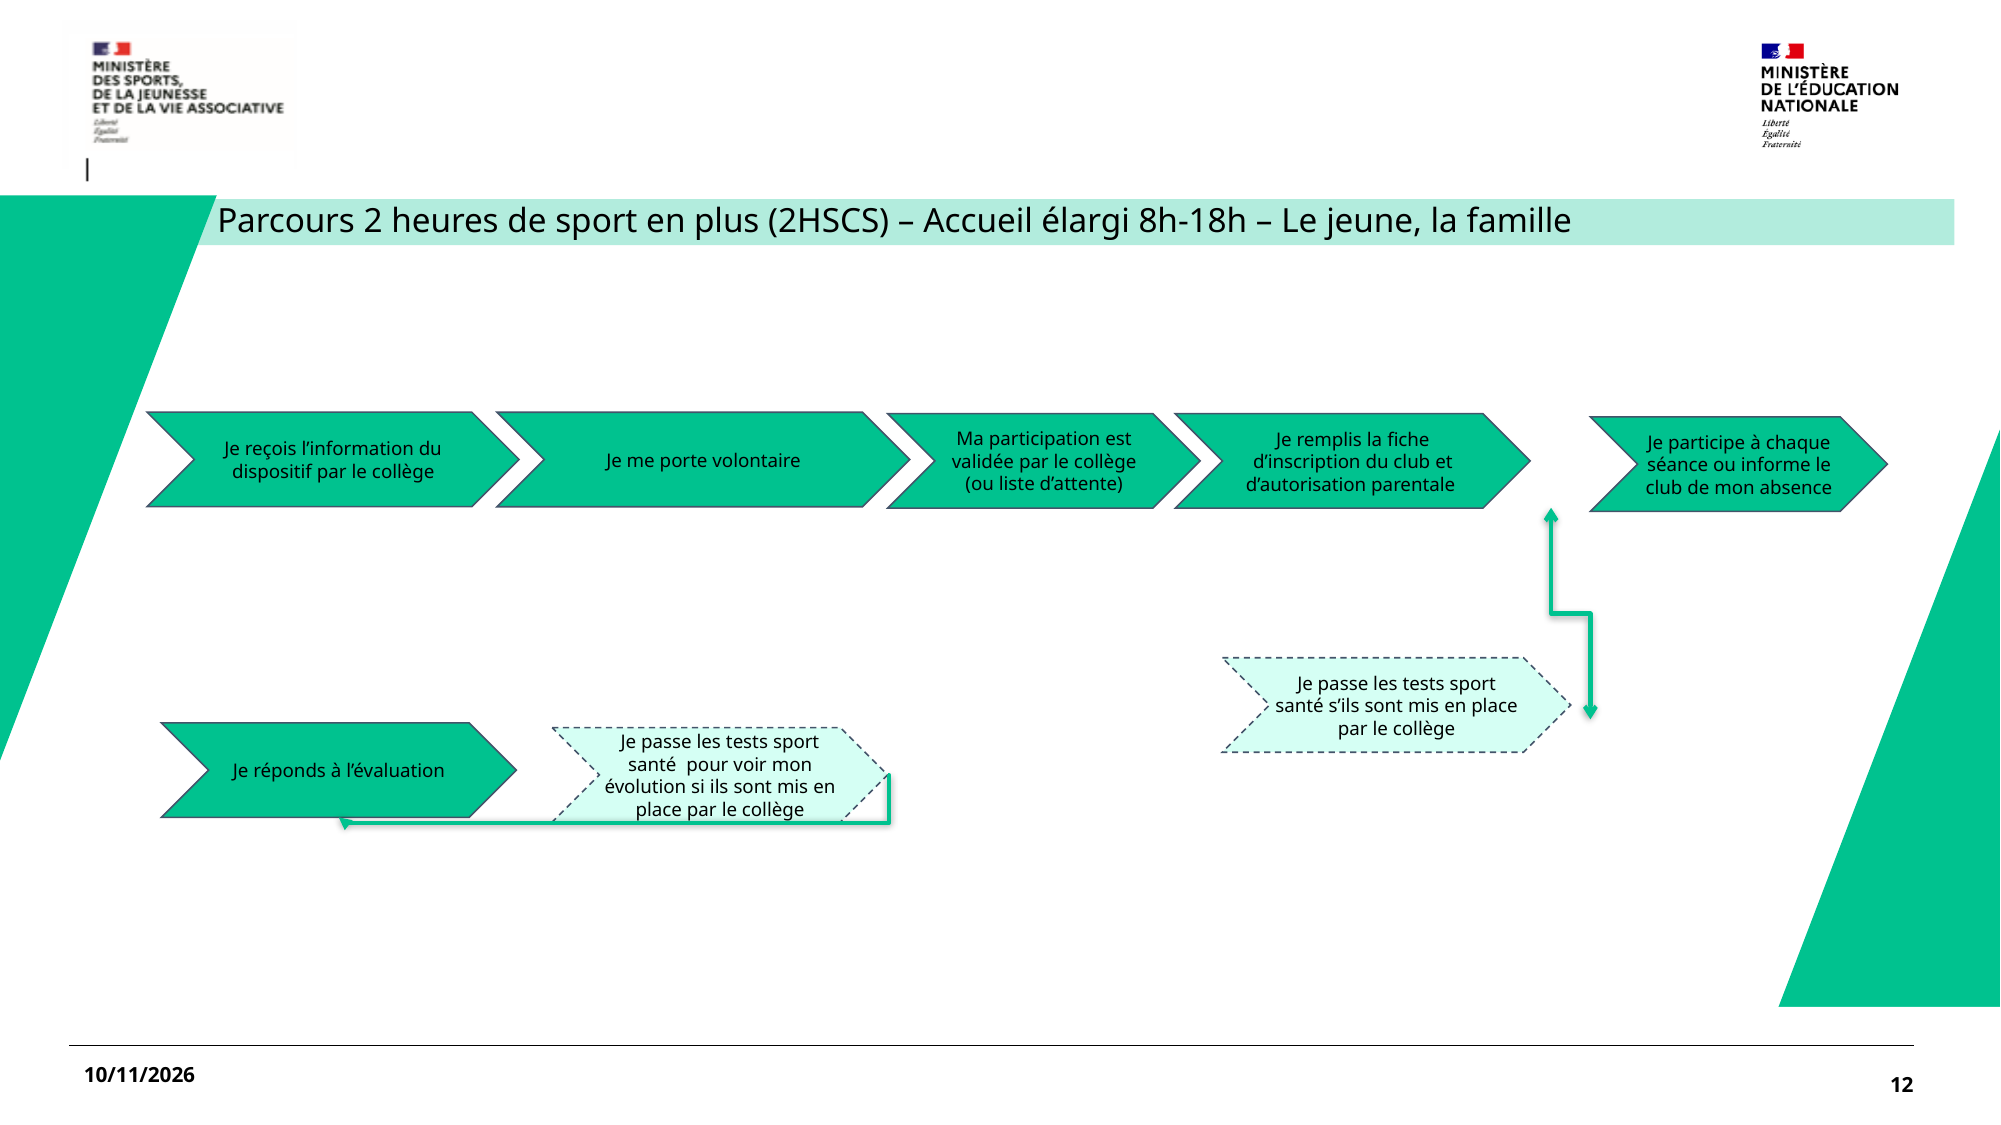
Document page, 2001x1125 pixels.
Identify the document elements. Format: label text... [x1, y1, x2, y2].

text_box Ma participation est validée par le collège (ou liste d’attente) [887, 413, 1201, 509]
text_box Je remplis la fiche d’inscription du club et d’autorisation parentale [1175, 413, 1531, 509]
slide_number 12 [1618, 1046, 1914, 1125]
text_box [1464, 593, 1677, 634]
text_box Je réponds à l’évaluation [161, 722, 517, 818]
picture [1743, 34, 1914, 157]
picture [62, 20, 297, 183]
text_box Je passe les tests sport santé pour voir mon évolution si ils sont mis en place par le collège [552, 727, 886, 773]
text_box Je reçois l’information du dispositif par le collège [147, 412, 520, 507]
text_box Parcours 2 heures de sport en plus (2HSCS) – Accueil élargi 8h-18h – Le jeune, la famille [185, 199, 1955, 246]
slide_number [69, 1046, 519, 1107]
text_box Je me porte volontaire [496, 412, 910, 507]
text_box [314, 774, 888, 818]
text_box Je passe les tests sport santé s’ils sont mis en place par le collège [1222, 657, 1571, 753]
text_box Je participe à chaque séance ou informe le club de mon absence [1590, 416, 1888, 512]
